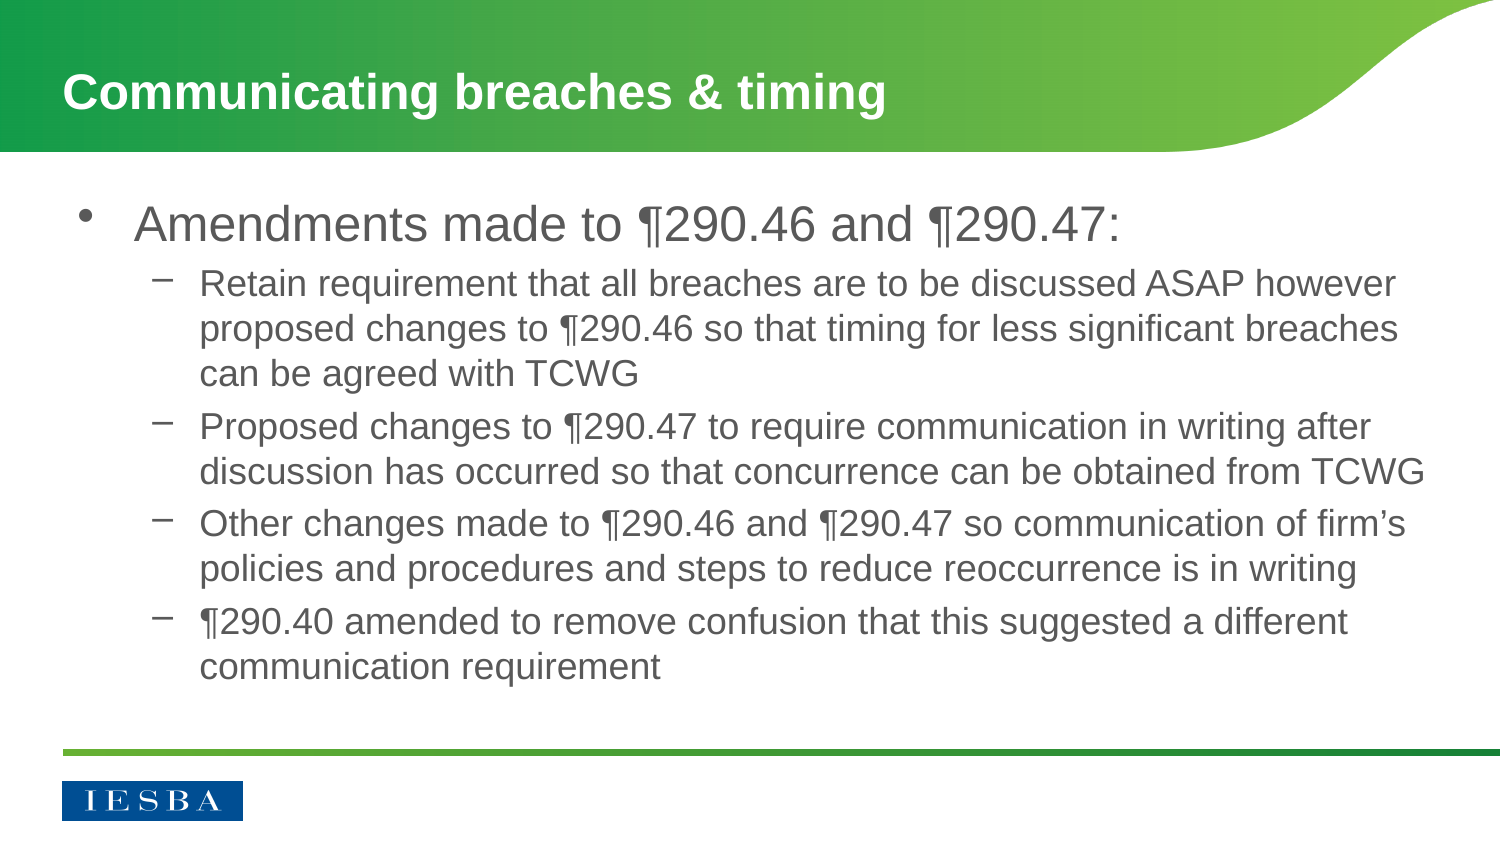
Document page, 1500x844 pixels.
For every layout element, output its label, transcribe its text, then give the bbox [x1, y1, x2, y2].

title Communicating breaches & timing [62, 56, 1338, 122]
list Amendments made to ¶290.46 and ¶290.47: Retain requirement that all breaches are to be discussed ASAP however proposed changes to ¶290.46 so that timing for less significant breaches can be agreed with TCWG Proposed changes to ¶290.47 to require communication in writing after discussion has occurred so that concurrence can be obtained from TCWG Other changes made to ¶290.46 and ¶290.47 so communication of firm’s policies and procedures and steps to reduce reoccurrence is in writing ¶290.40 amended to remove confusion that this suggested a different communication requirement [62, 184, 1450, 691]
picture [0, 0, 1497, 152]
picture [62, 781, 243, 821]
